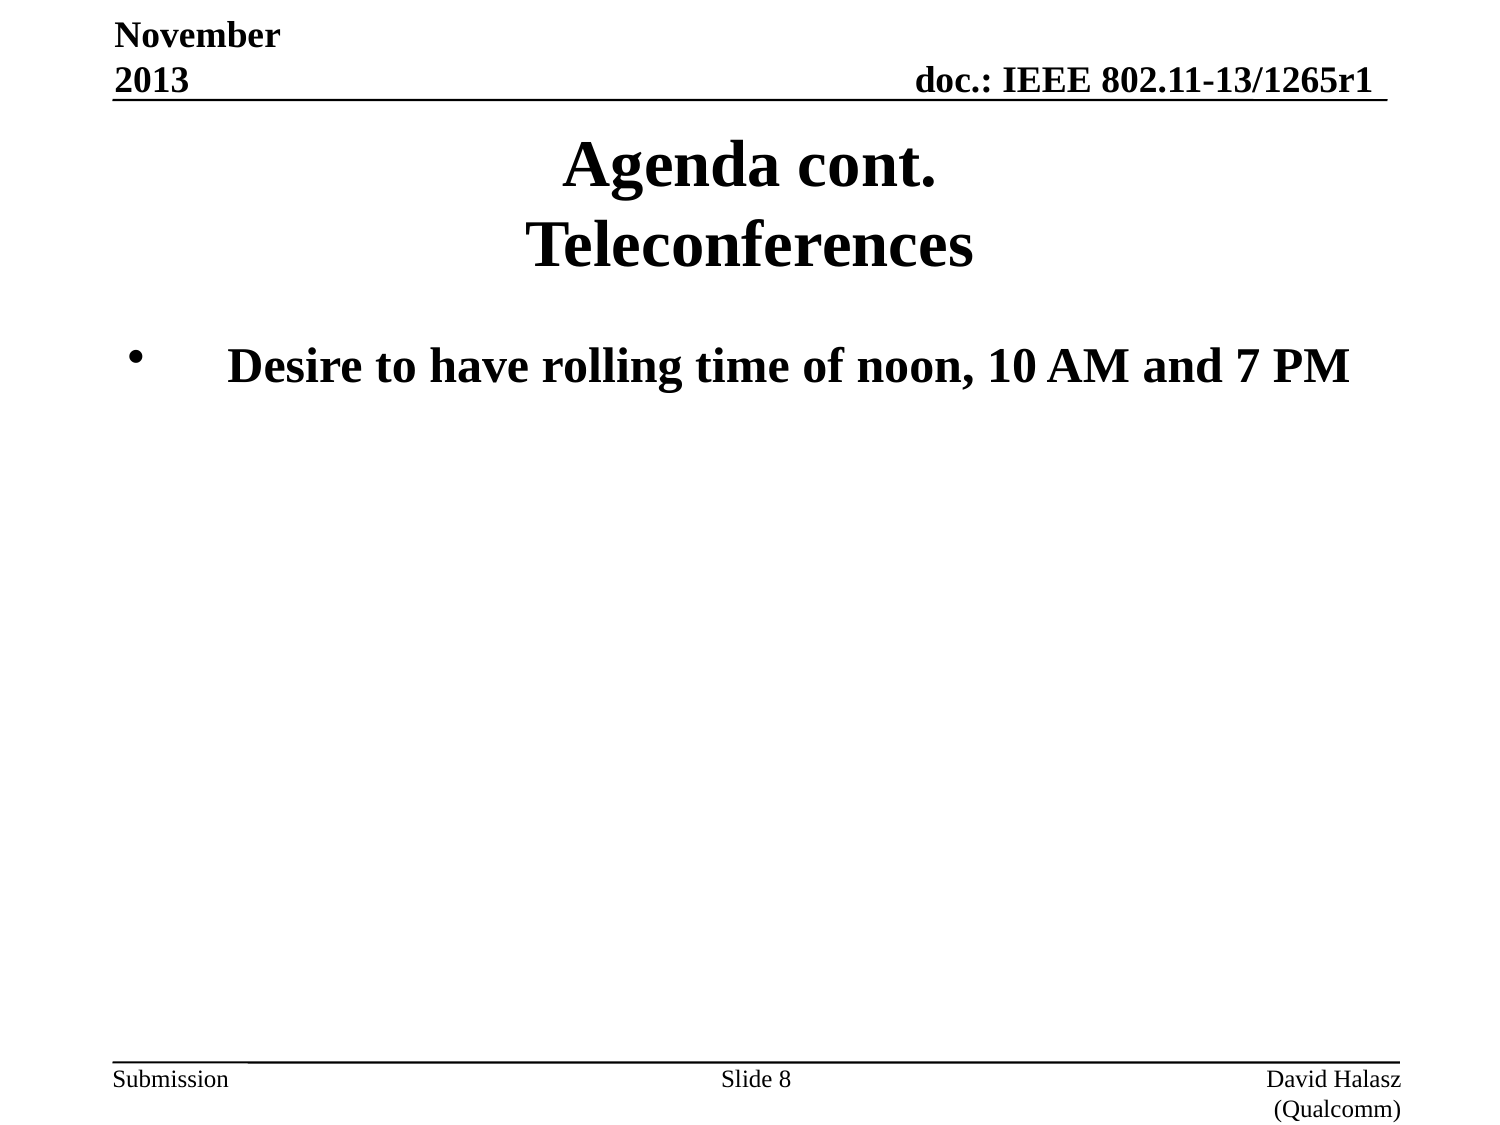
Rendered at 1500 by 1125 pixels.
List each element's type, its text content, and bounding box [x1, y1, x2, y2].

title Agenda cont. Teleconferences [112, 112, 1388, 288]
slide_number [114, 54, 333, 101]
slide_number Slide 8 [712, 1061, 800, 1093]
footer David Halasz (Qualcomm) [1264, 1061, 1402, 1093]
list Desire to have rolling time of noon, 10 AM and 7 PM [112, 324, 1388, 1001]
